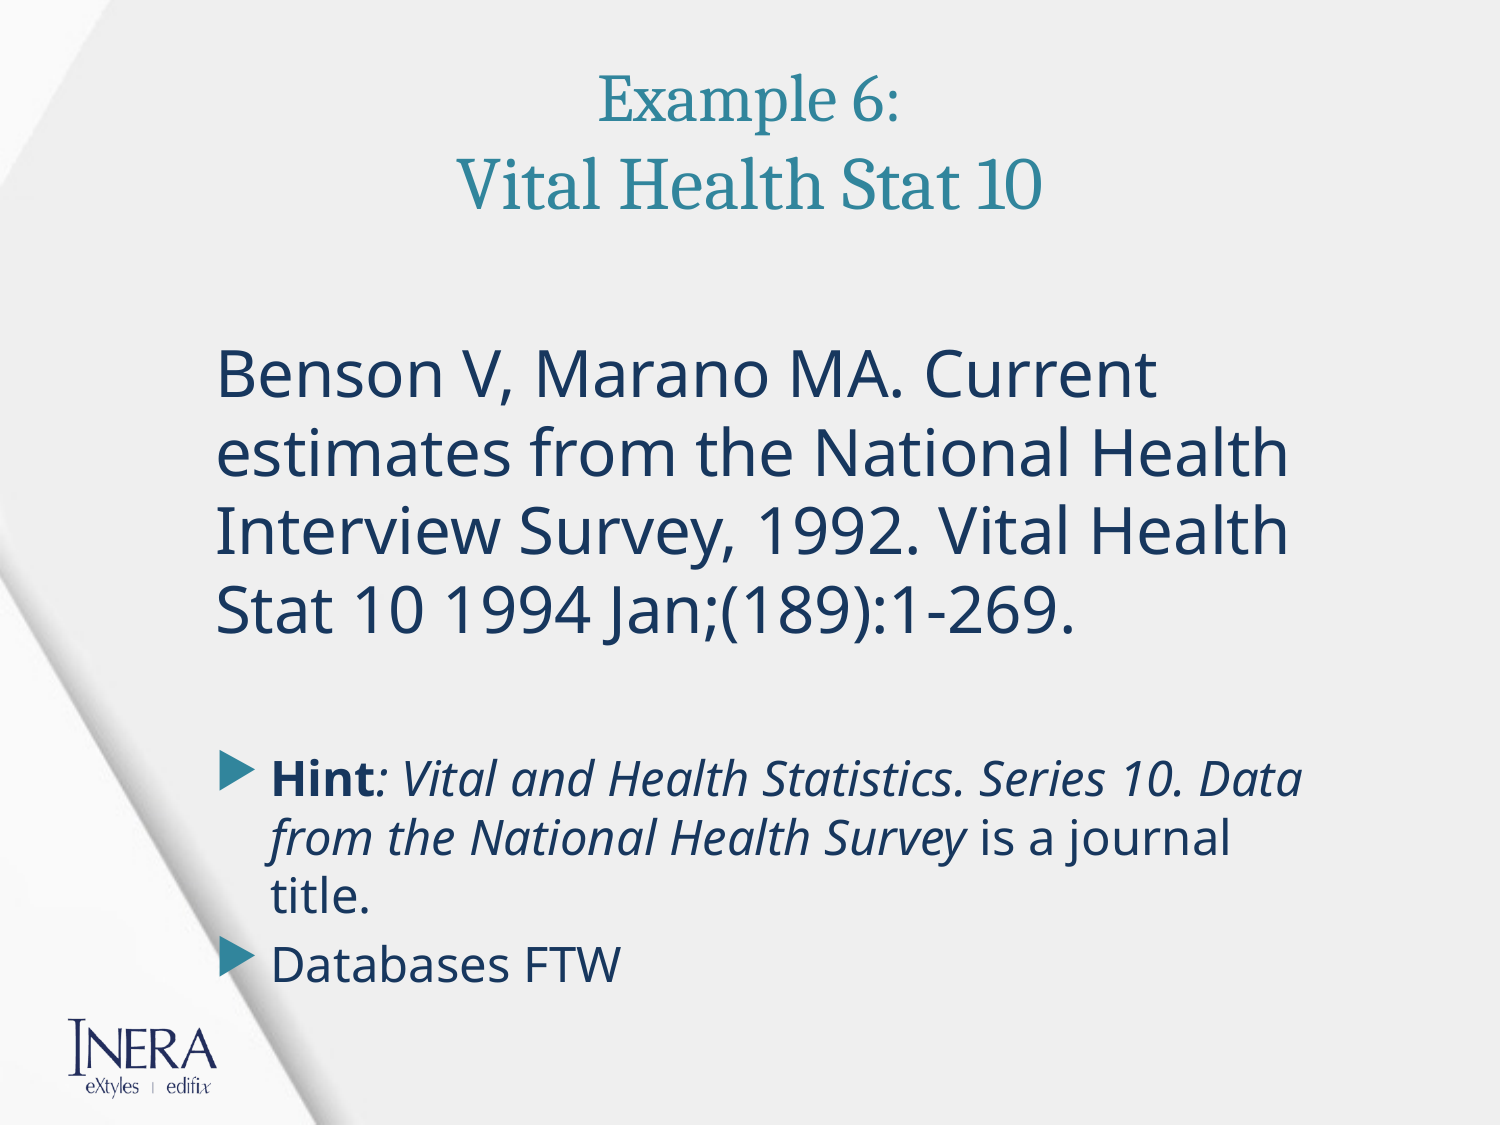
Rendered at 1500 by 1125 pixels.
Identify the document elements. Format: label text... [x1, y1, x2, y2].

text_box Benson V, Marano MA. Current estimates from the National Health Interview Survey, 1992. Vital Health Stat 10 1994 Jan;(189):1-269. Hint: Vital and Health Statistics. Series 10. Data from the National Health Survey is a journal title. Databases FTW [200, 324, 1361, 1005]
picture [0, 0, 1500, 1125]
title Example 6: Vital Health Stat 10 [75, 45, 1425, 233]
